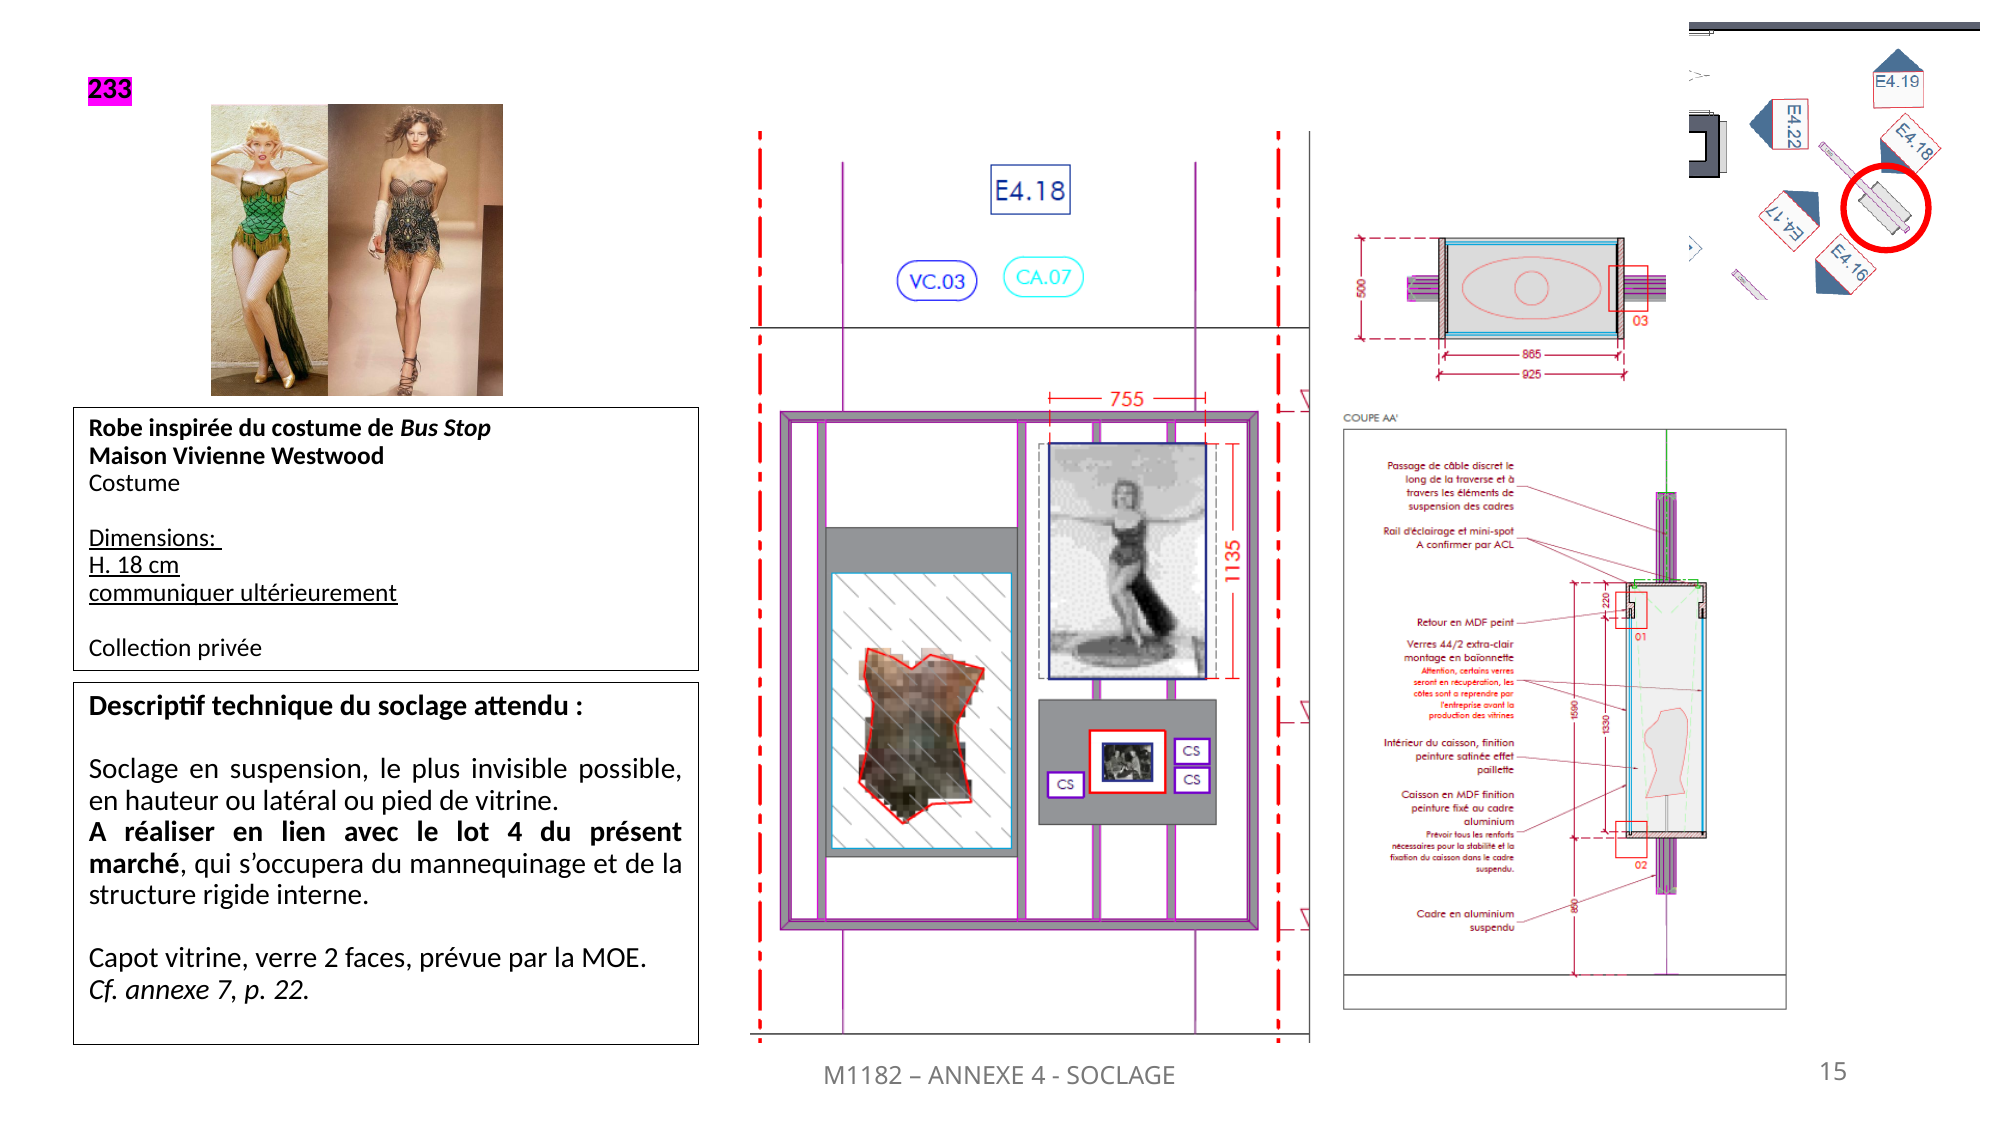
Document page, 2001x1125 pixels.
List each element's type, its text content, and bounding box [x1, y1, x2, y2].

picture [1689, 21, 1981, 301]
picture [1336, 406, 1796, 1019]
slide_number 15 [1412, 1042, 1863, 1103]
text_box Descriptif technique du soclage attendu : Soclage en suspension, le plus invisible possible, en hauteur ou latéral ou pied de vitrine. A réaliser en lien avec le lot 4 du présent marché, qui s’occupera du mannequinage et de la structure rigide interne. Capot vitrine, verre 2 faces, prévue par la MOE. Cf. annexe 7, p. 22. [73, 682, 699, 1045]
picture [1336, 215, 1666, 395]
picture [749, 131, 1315, 1044]
text_box 233 [72, 65, 170, 126]
picture [211, 104, 504, 397]
footer M1182 – ANNEXE 4 - SOCLAGE [662, 1044, 1338, 1105]
text_box Robe inspirée du costume de Bus Stop Maison Vivienne Westwood Costume Dimensions: H. 18 cm communiquer ultérieurement Collection privée [73, 407, 699, 671]
